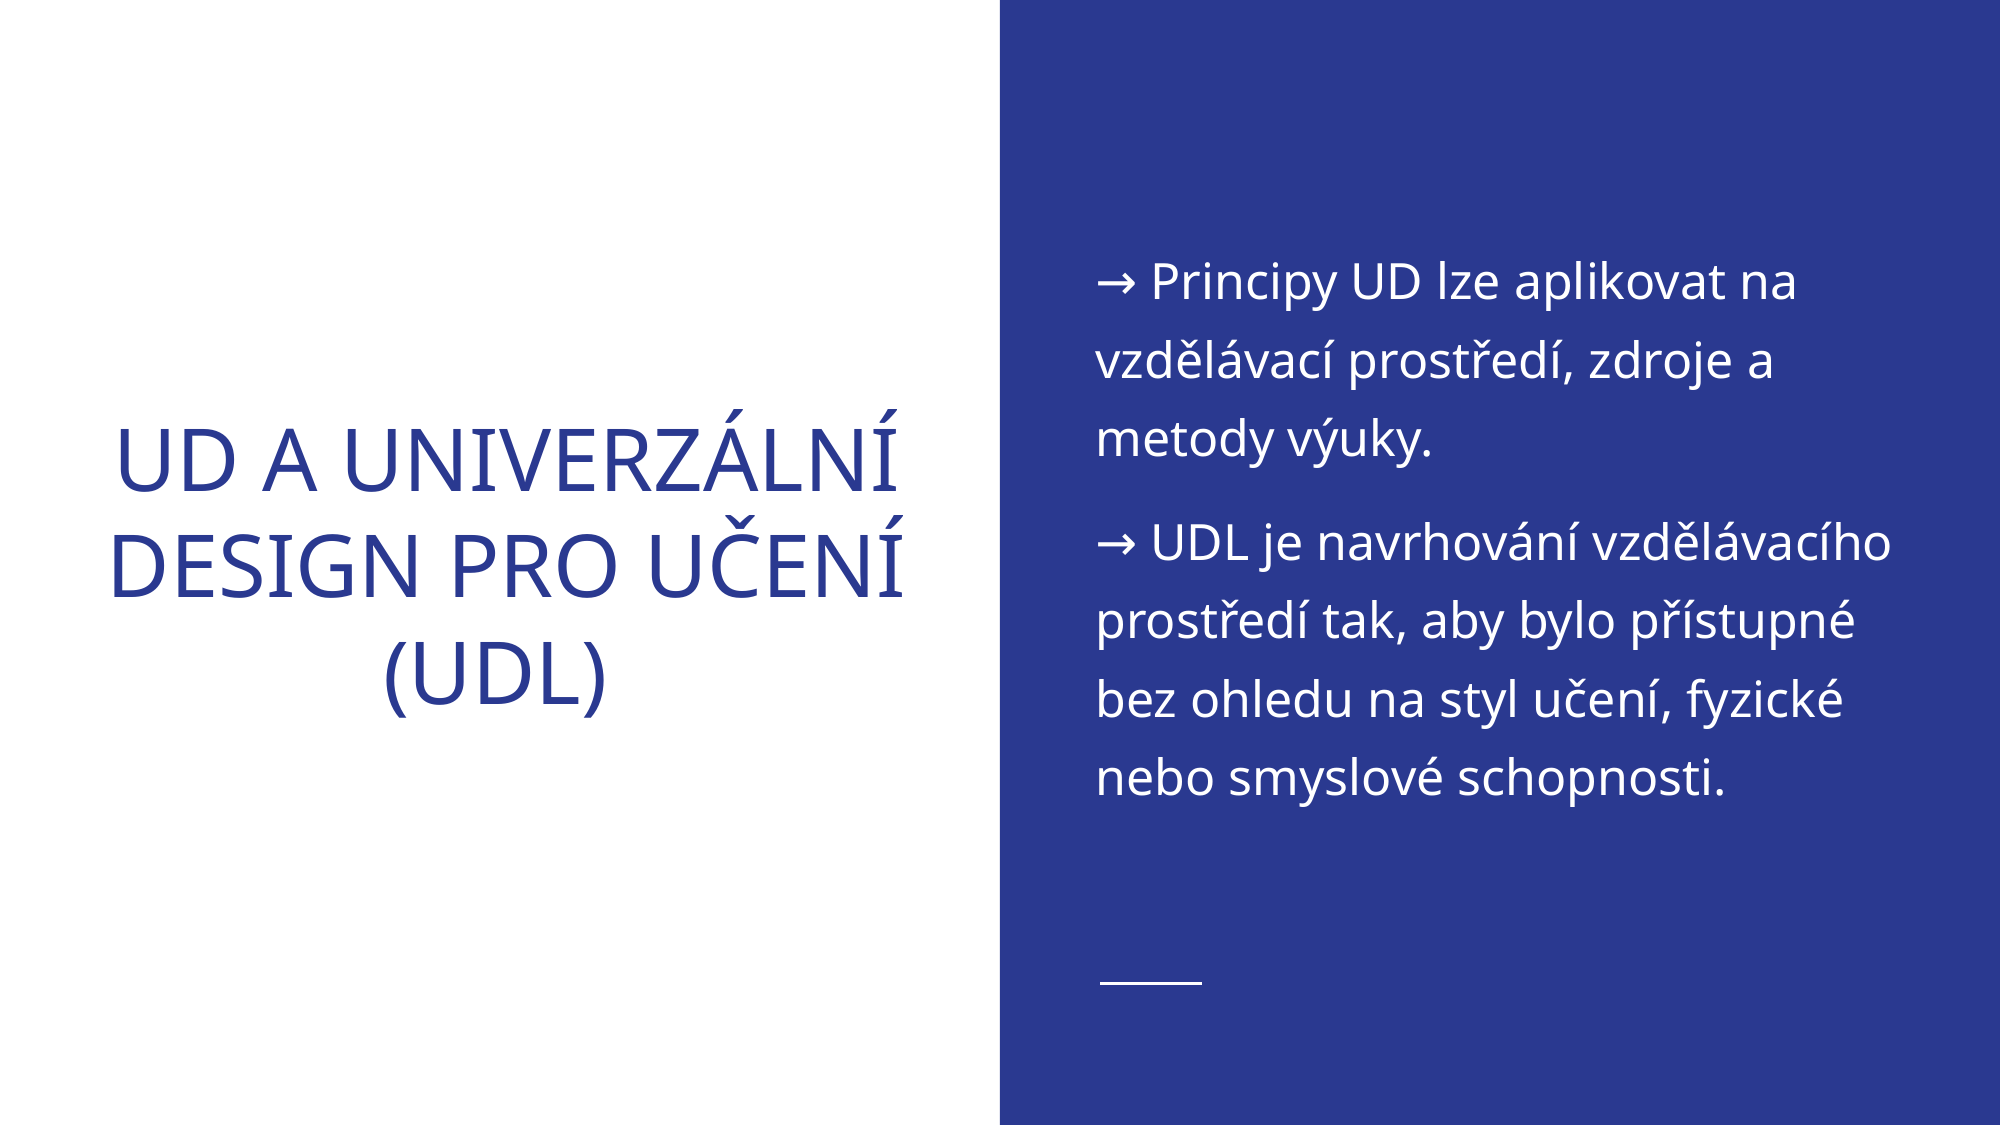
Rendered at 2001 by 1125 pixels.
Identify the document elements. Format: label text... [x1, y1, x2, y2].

title UD A UNIVERZÁLNÍ DESIGN PRO UČENÍ (UDL) [64, 391, 950, 734]
list → Principy UD lze aplikovat na vzdělávací prostředí, zdroje a metody výuky. → UDL je navrhování vzdělávacího prostředí tak, aby bylo přístupné bez ohledu na styl učení, fyzické nebo smyslové schopnosti. [1080, 158, 1920, 967]
